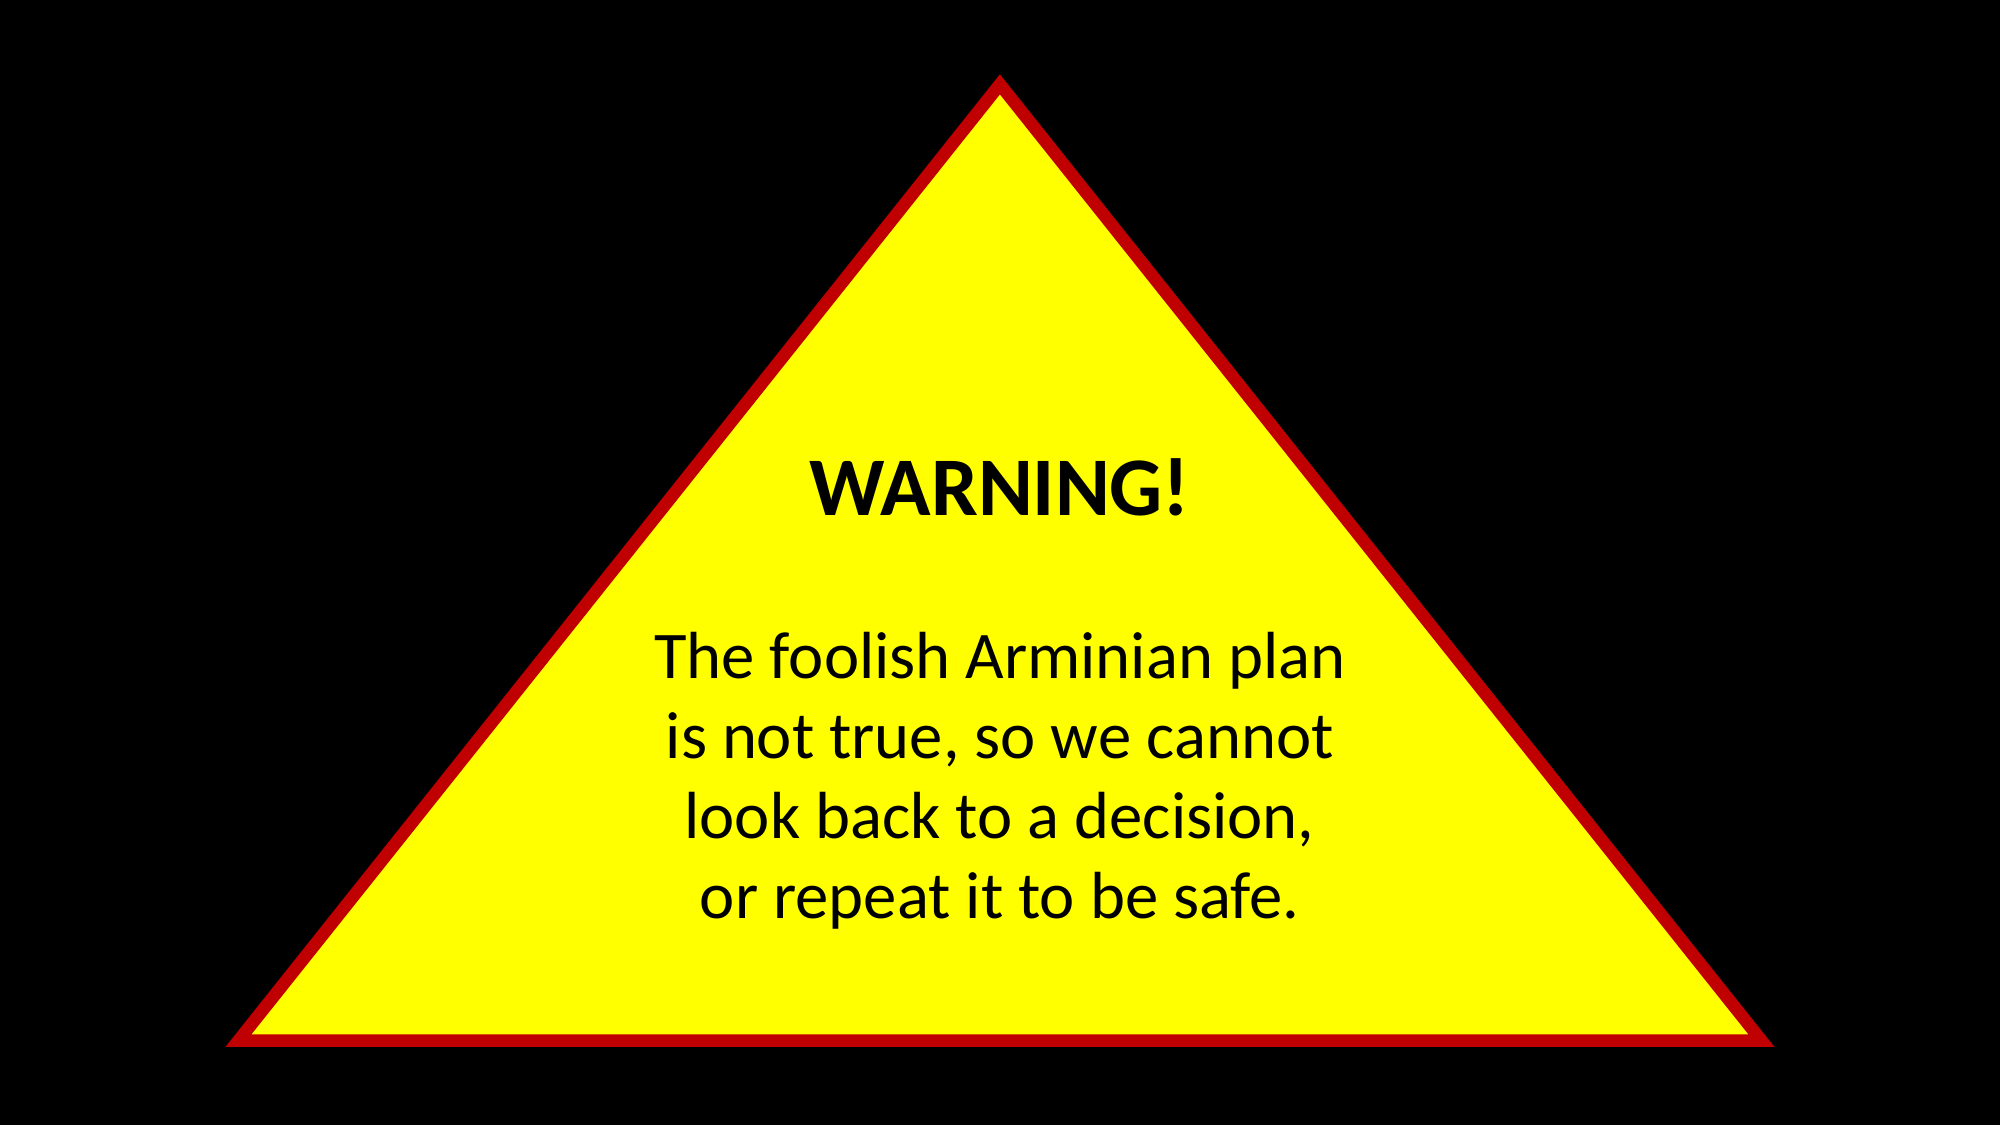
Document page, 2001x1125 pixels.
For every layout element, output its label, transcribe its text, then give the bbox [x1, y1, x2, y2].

text_box WARNING! The foolish Arminian plan is not true, so we cannot look back to a decision, or repeat it to be safe. [236, 82, 1764, 1042]
